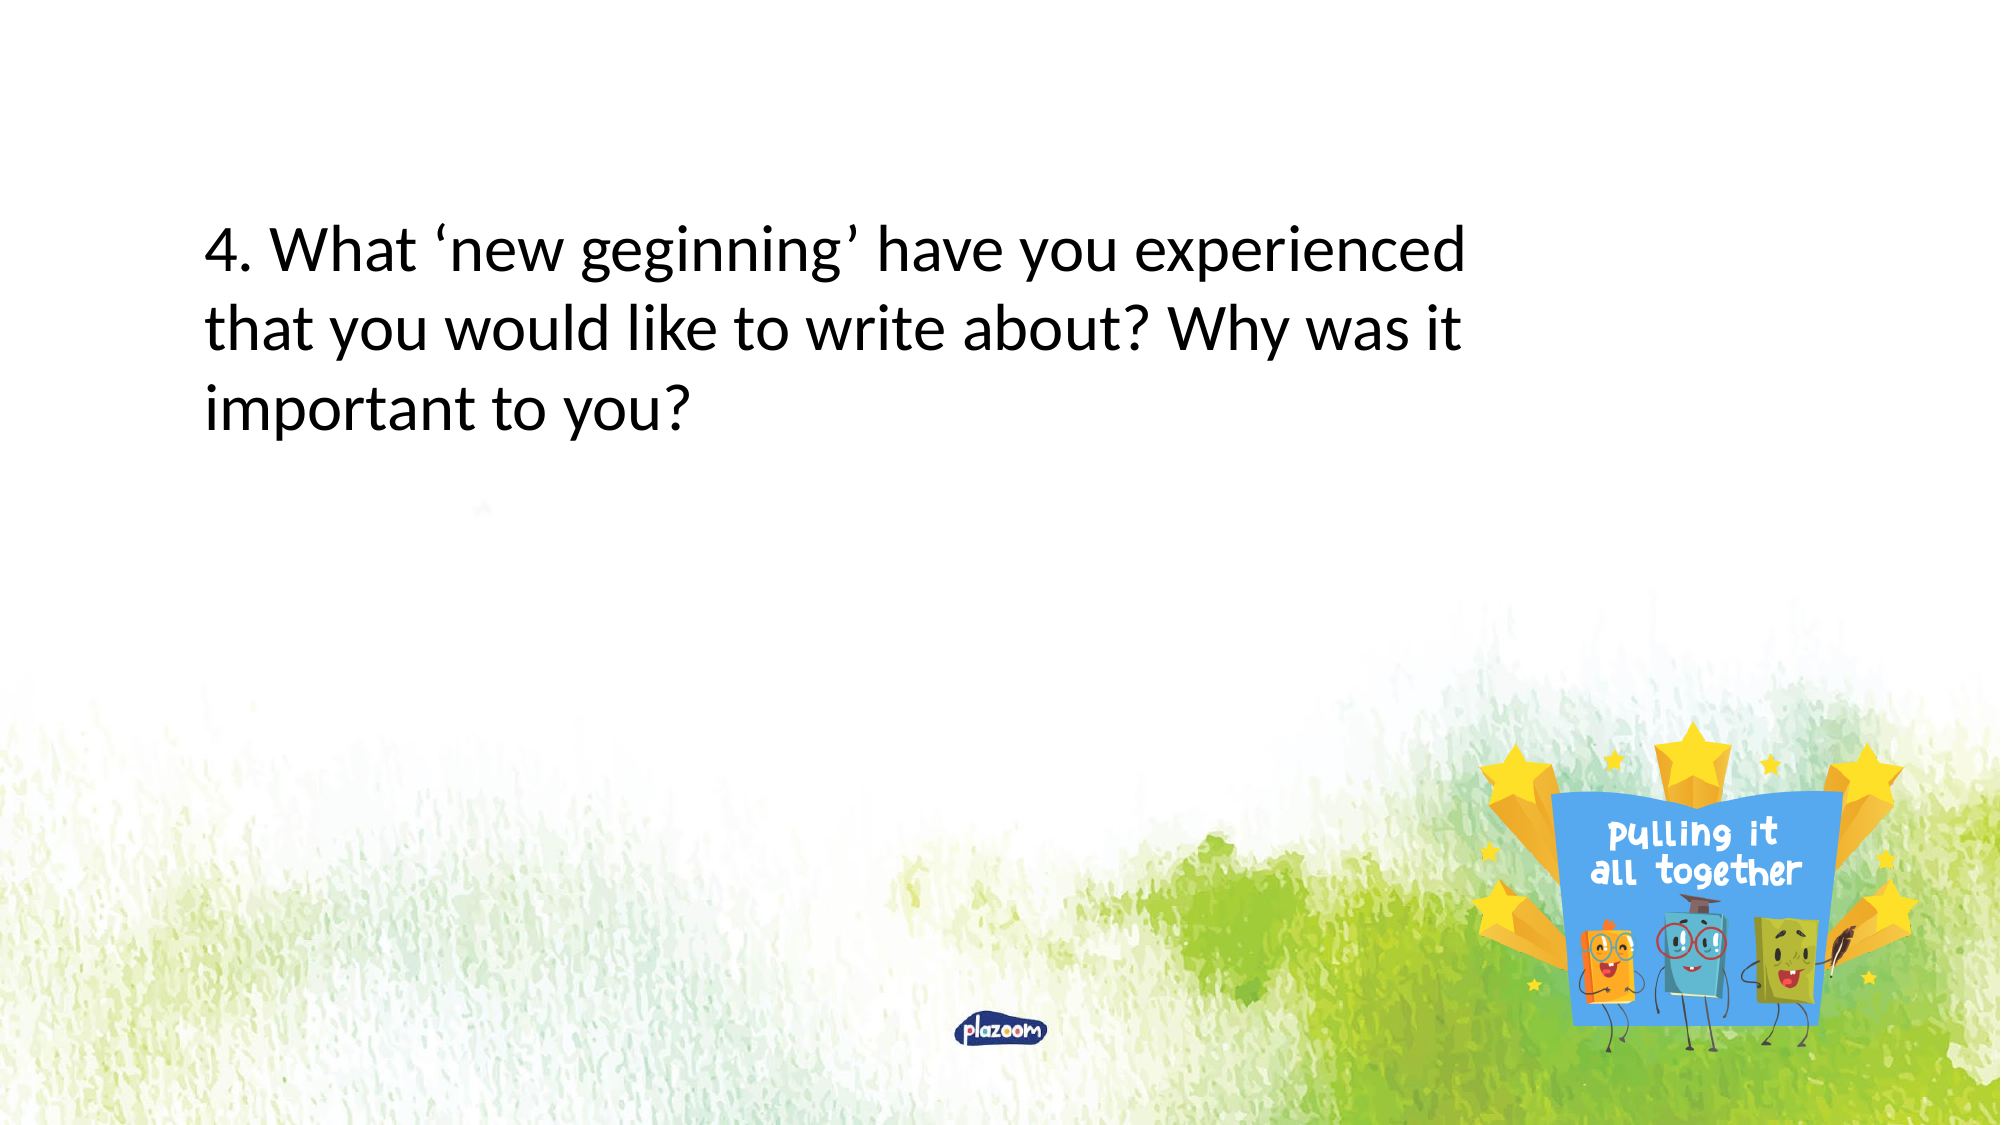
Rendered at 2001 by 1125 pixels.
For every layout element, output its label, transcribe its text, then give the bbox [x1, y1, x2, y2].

picture [0, 0, 2000, 1125]
text_box 4. What ‘new geginning’ have you experienced that you would like to write about? Why was it important to you? [189, 196, 1591, 452]
